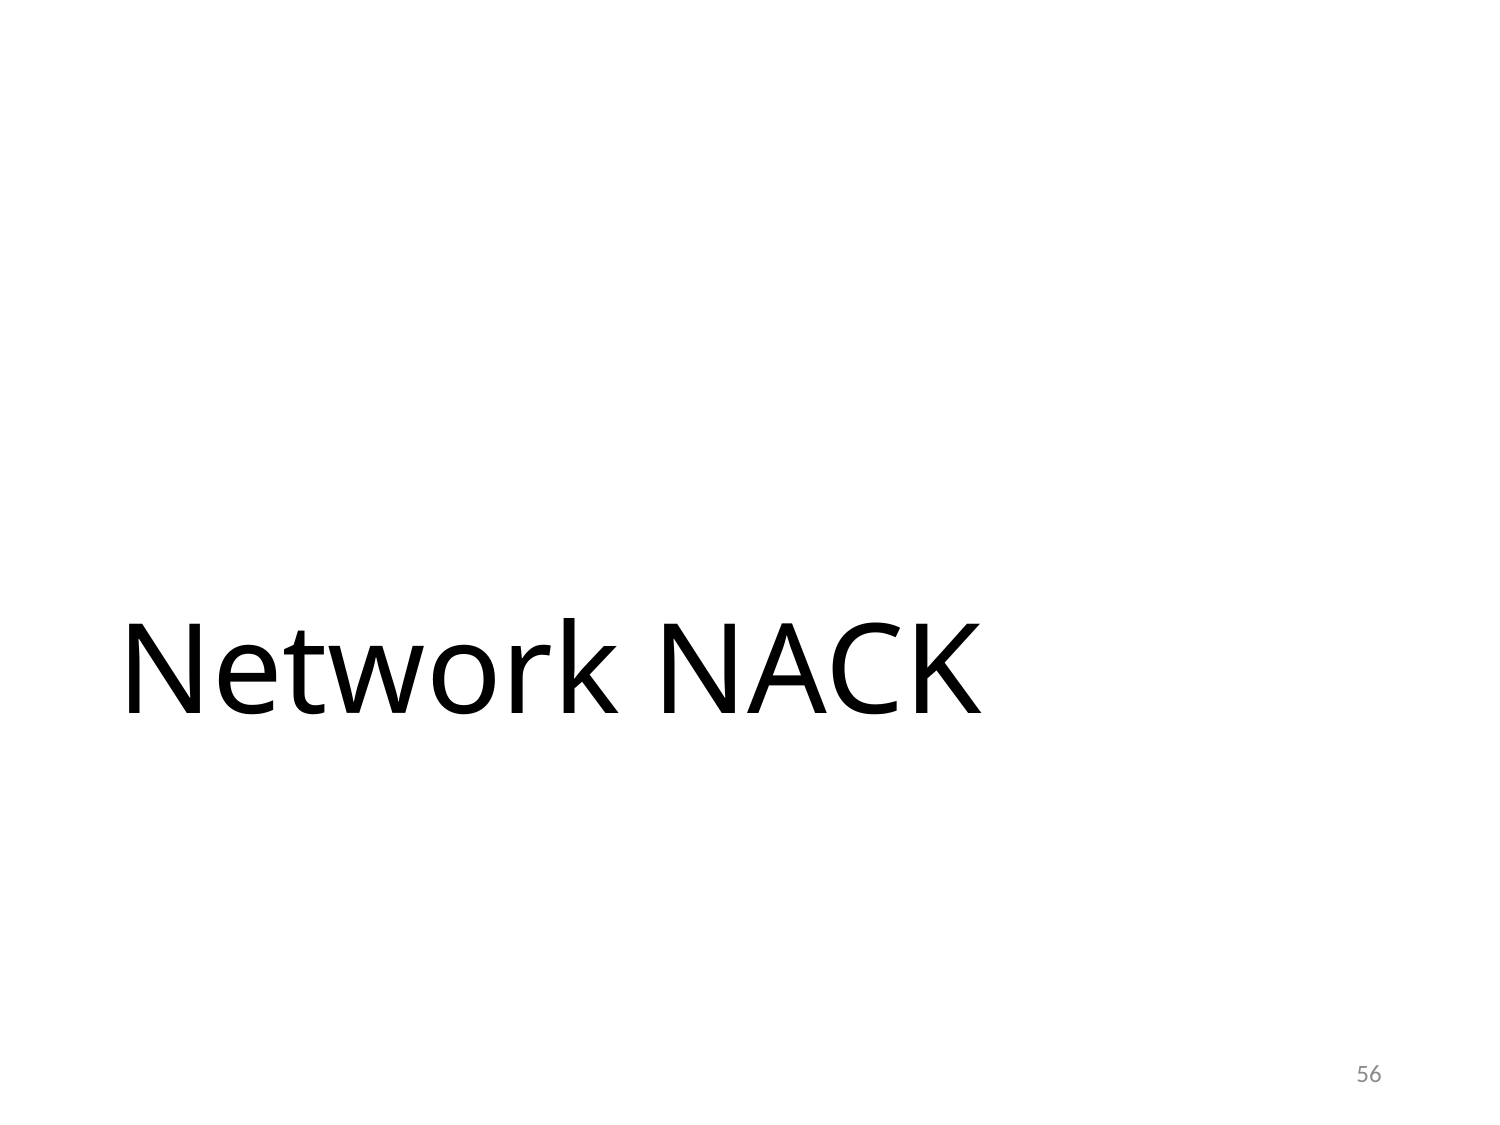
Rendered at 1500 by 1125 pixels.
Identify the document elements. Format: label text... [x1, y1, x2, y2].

slide_number 56 [1059, 1042, 1397, 1103]
title Network NACK [102, 280, 1397, 749]
